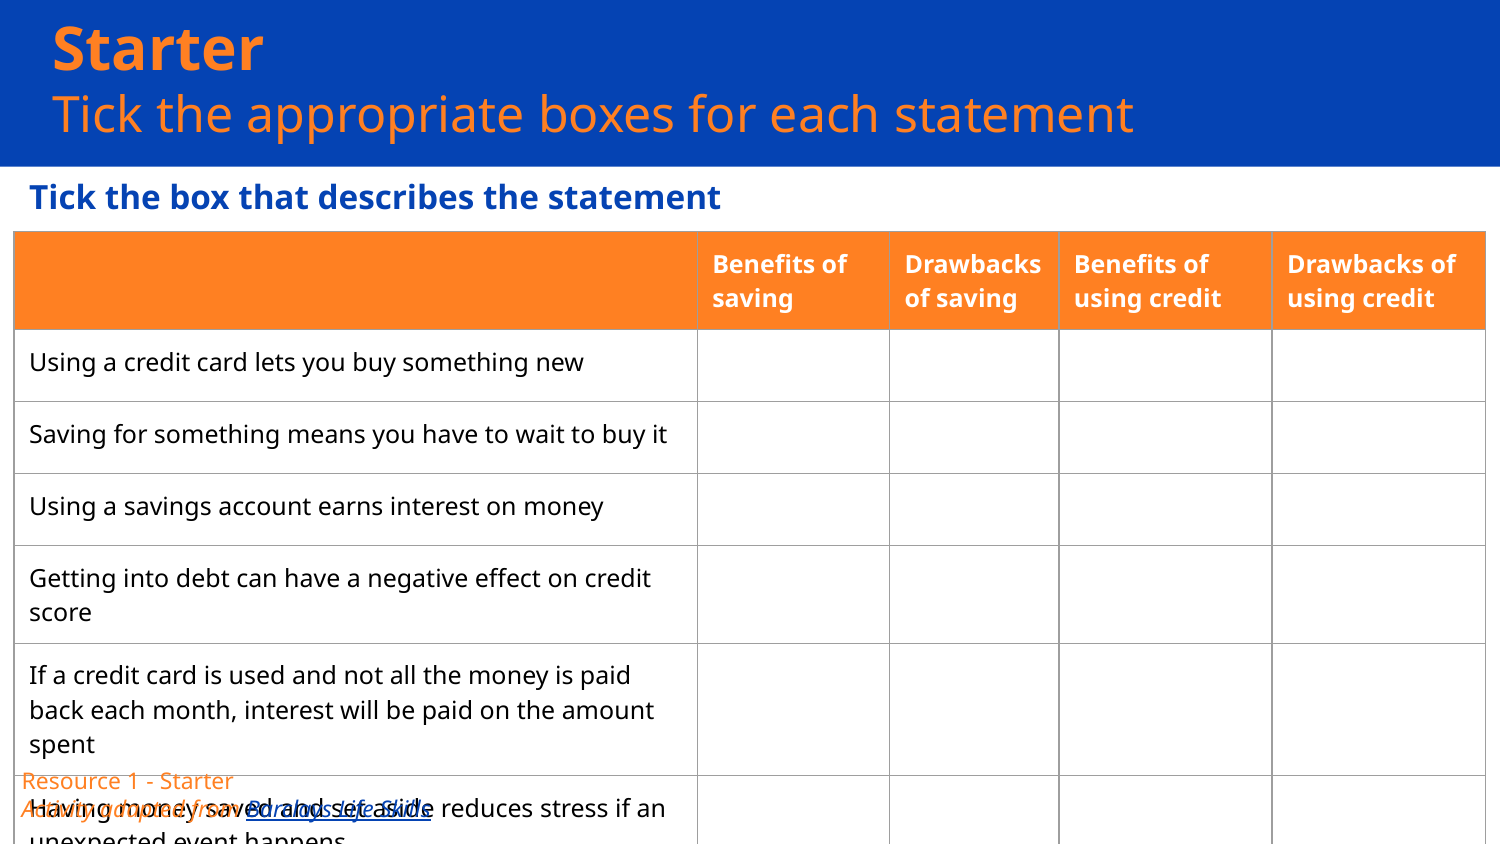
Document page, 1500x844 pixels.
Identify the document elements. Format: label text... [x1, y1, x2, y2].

table_cell [1273, 644, 1485, 775]
table_cell If a credit card is used and not all the money is paid back each month, interest will be paid on the amount spent [15, 644, 697, 751]
table_cell [1273, 546, 1485, 643]
table_header Drawbacks of using credit [1273, 232, 1485, 329]
table_header [15, 232, 697, 329]
table_cell [1060, 546, 1271, 643]
table_cell [890, 546, 1058, 643]
table_header Drawbacks of saving [890, 232, 1058, 329]
table_cell [698, 402, 889, 473]
table_cell [1273, 330, 1485, 401]
table_cell [1273, 402, 1485, 473]
text_box Resource 1 - Starter Activity adapted from Barclays Life Skills [6, 751, 1260, 841]
table_cell [1273, 474, 1485, 545]
table_cell [890, 474, 1058, 545]
table_cell [1060, 330, 1271, 401]
table_cell Using a savings account earns interest on money [15, 474, 697, 545]
table_cell [1060, 474, 1271, 545]
table_header Benefits of using credit [1060, 232, 1271, 329]
table_cell [698, 474, 889, 545]
table_cell [1060, 644, 1271, 775]
table_cell Getting into debt can have a negative effect on credit score [15, 546, 697, 643]
table_cell [890, 330, 1058, 401]
table_cell [890, 644, 1058, 751]
table_cell [1273, 776, 1485, 844]
table_header Benefits of saving [698, 232, 889, 329]
table_cell [698, 546, 889, 643]
title Starter Tick the appropriate boxes for each statement [37, 66, 1306, 152]
table_cell [890, 402, 1058, 473]
table_cell [1060, 776, 1271, 844]
table_cell [698, 644, 889, 751]
table_cell Saving for something means you have to wait to buy it [15, 402, 697, 473]
text_box Tick the box that describes the statement [14, 161, 1023, 232]
table_cell [1060, 402, 1271, 473]
table_cell Using a credit card lets you buy something new [15, 330, 697, 401]
table_cell [698, 330, 889, 401]
